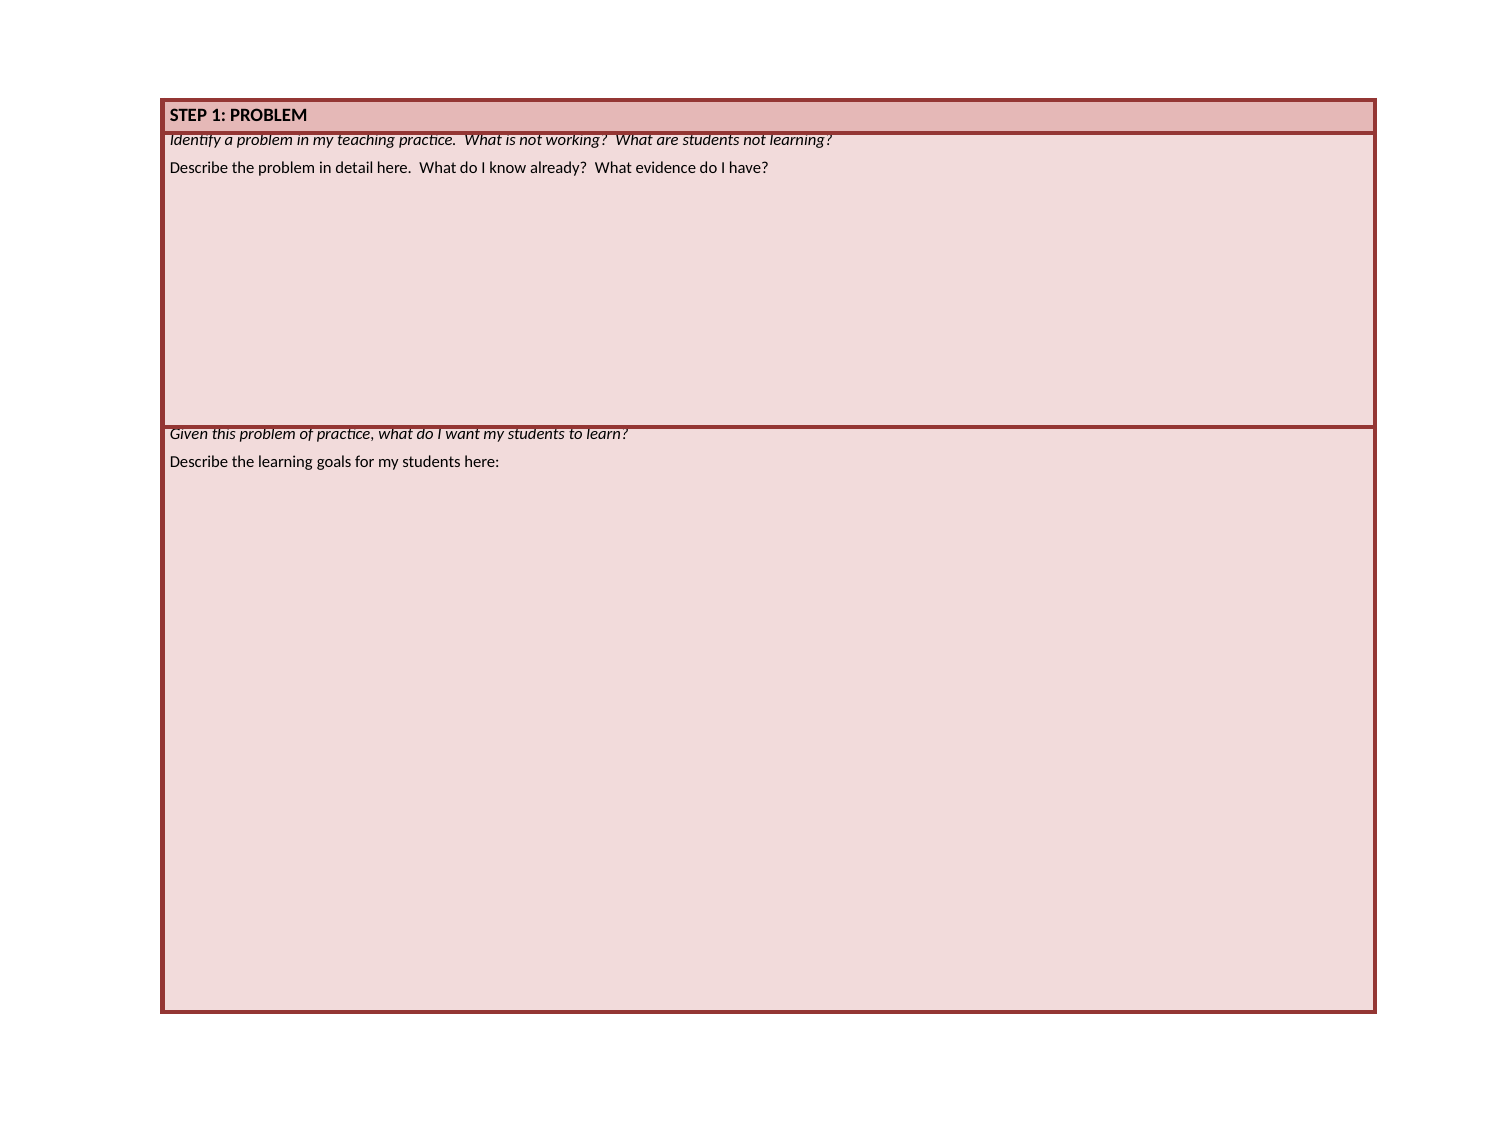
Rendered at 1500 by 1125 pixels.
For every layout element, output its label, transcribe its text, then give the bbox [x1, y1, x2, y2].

table_cell Identify a problem in my teaching practice. What is not working? What are students not learning? Describe the problem in detail here. What do I know already? What evidence do I have? [165, 135, 1373, 425]
table_cell Given this problem of practice, what do I want my students to learn? Describe the learning goals for my students here: [165, 429, 1373, 1010]
table_header STEP 1: PROBLEM [165, 102, 1373, 131]
